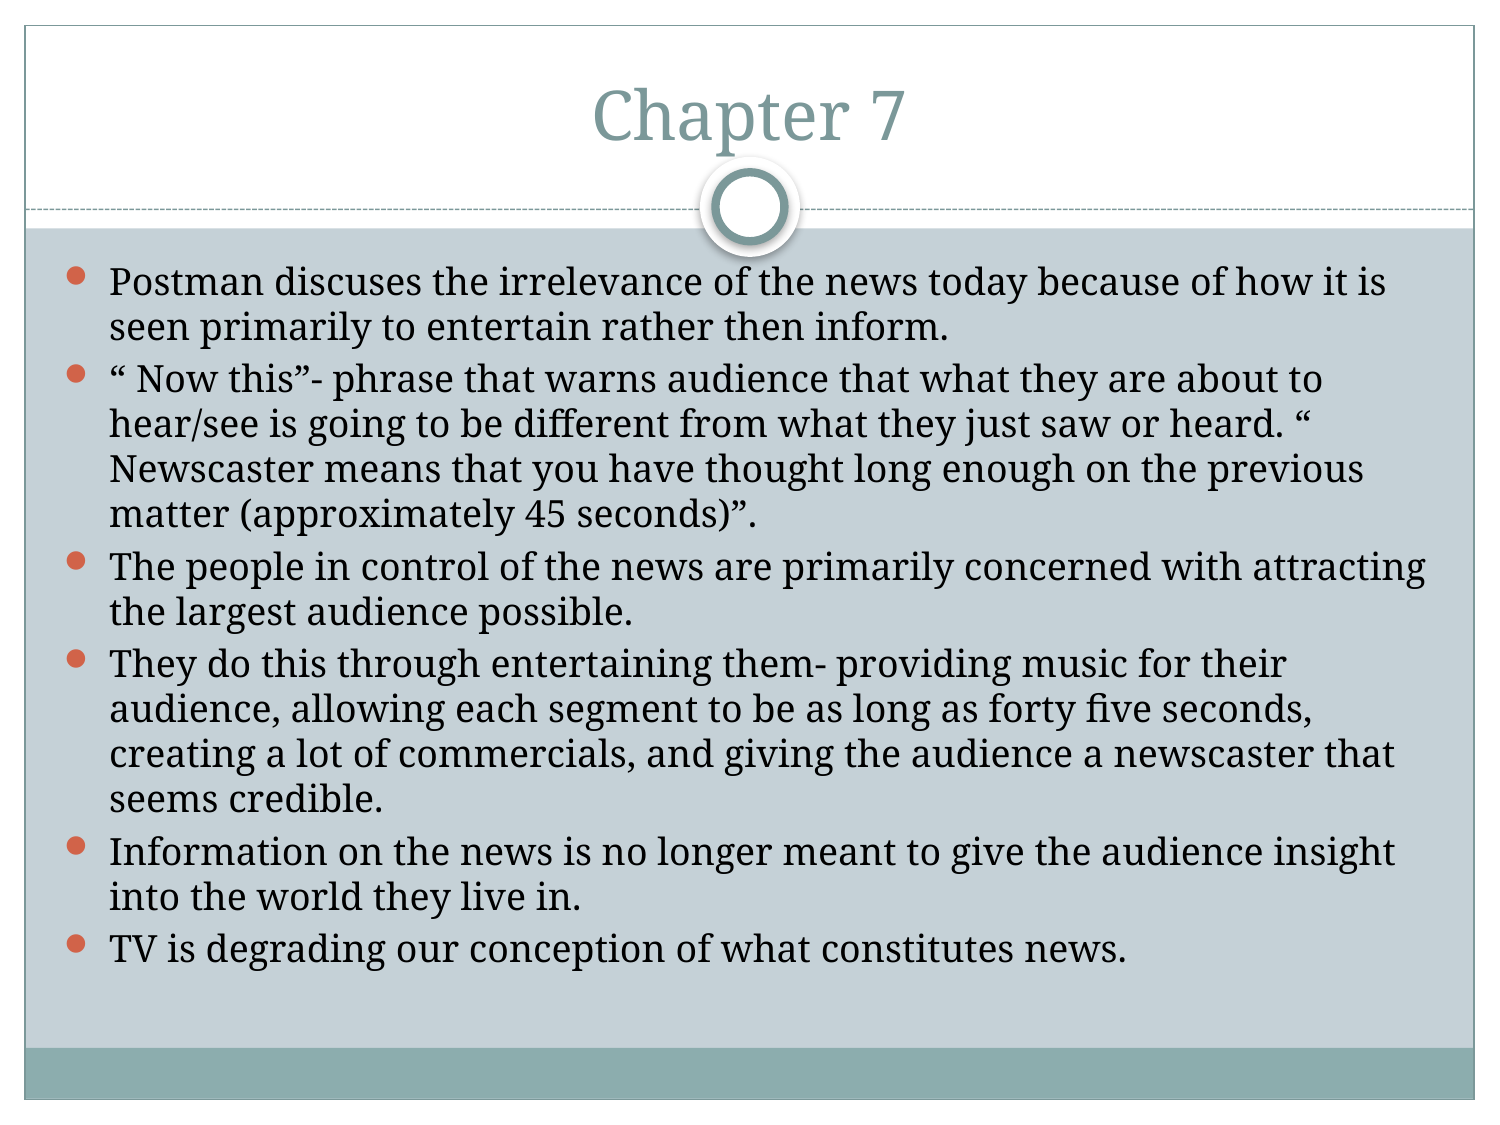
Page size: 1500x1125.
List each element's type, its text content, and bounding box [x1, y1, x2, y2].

list Postman discuses the irrelevance of the news today because of how it is seen primarily to entertain rather then inform. “ Now this”- phrase that warns audience that what they are about to hear/see is going to be different from what they just saw or heard. “ Newscaster means that you have thought long enough on the previous matter (approximately 45 seconds)”. The people in control of the news are primarily concerned with attracting the largest audience possible. They do this through entertaining them- providing music for their audience, allowing each segment to be as long as forty five seconds, creating a lot of commercials, and giving the audience a newscaster that seems credible. Information on the news is no longer meant to give the audience insight into the world they live in. TV is degrading our conception of what constitutes news. [49, 250, 1445, 1001]
title Chapter 7 [49, 37, 1450, 162]
